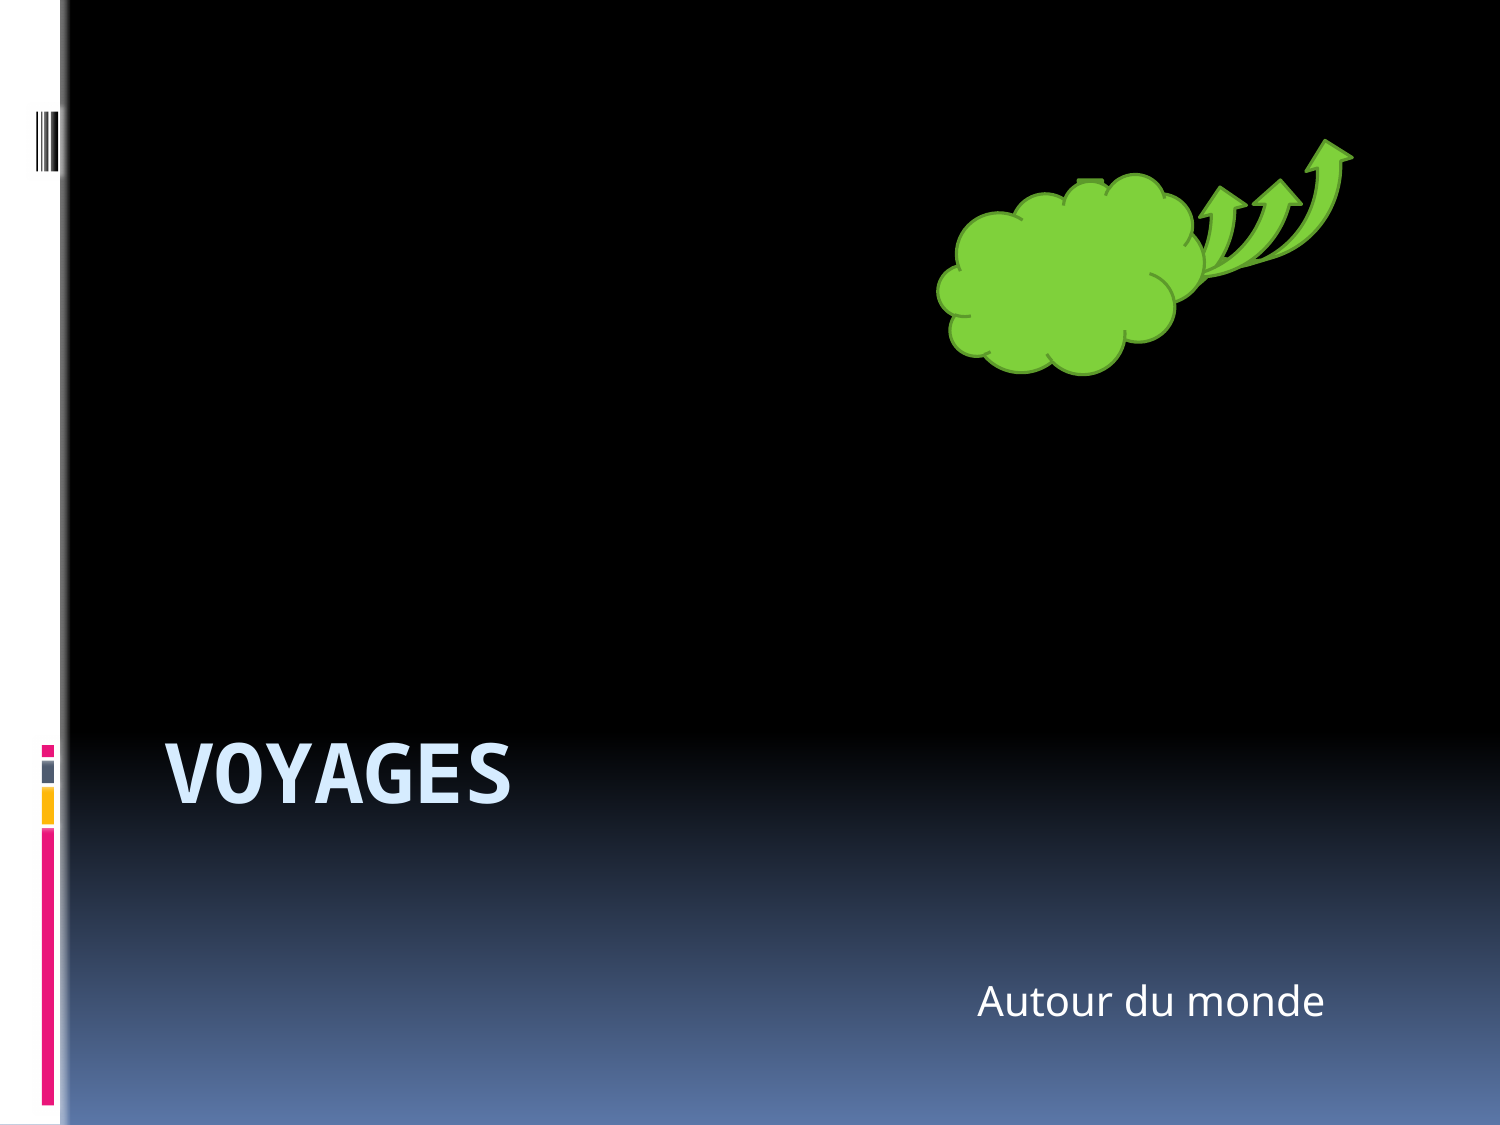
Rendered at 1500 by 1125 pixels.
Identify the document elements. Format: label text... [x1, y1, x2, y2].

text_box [937, 163, 1368, 376]
title Voyages [150, 712, 1425, 1037]
subtitle Autour du monde [960, 925, 1454, 1033]
